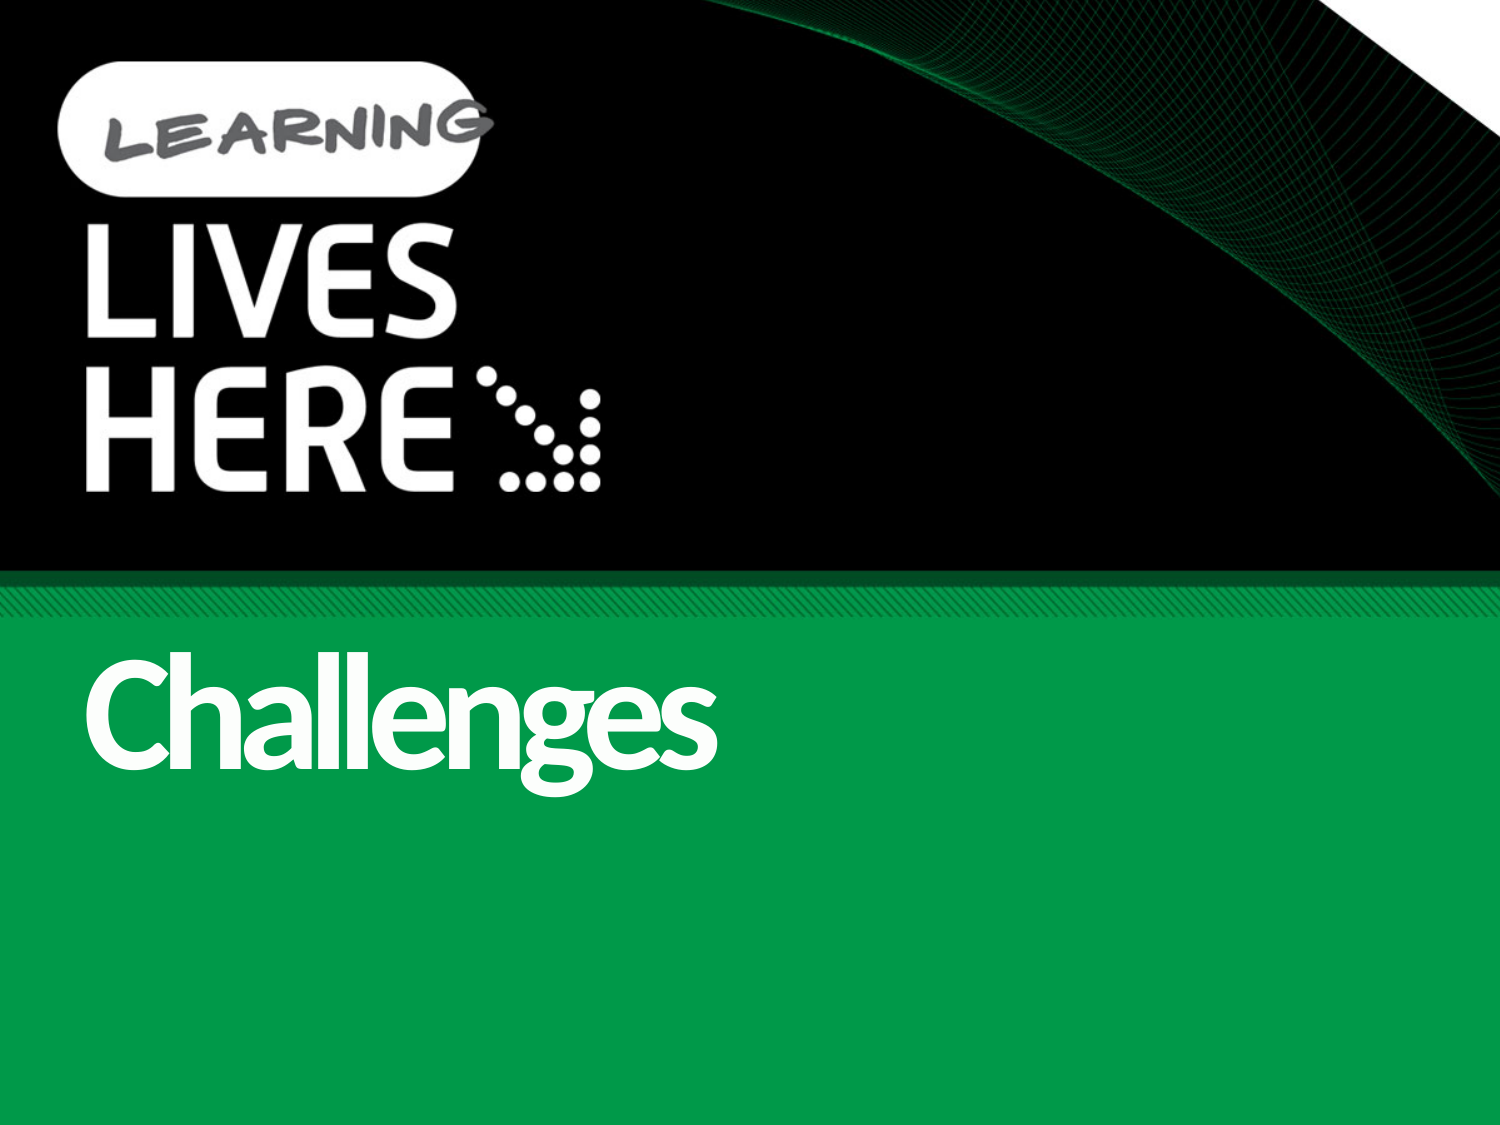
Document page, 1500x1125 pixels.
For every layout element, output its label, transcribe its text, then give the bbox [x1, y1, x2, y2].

picture [0, 0, 1500, 1125]
list Challenges [83, 625, 1344, 800]
